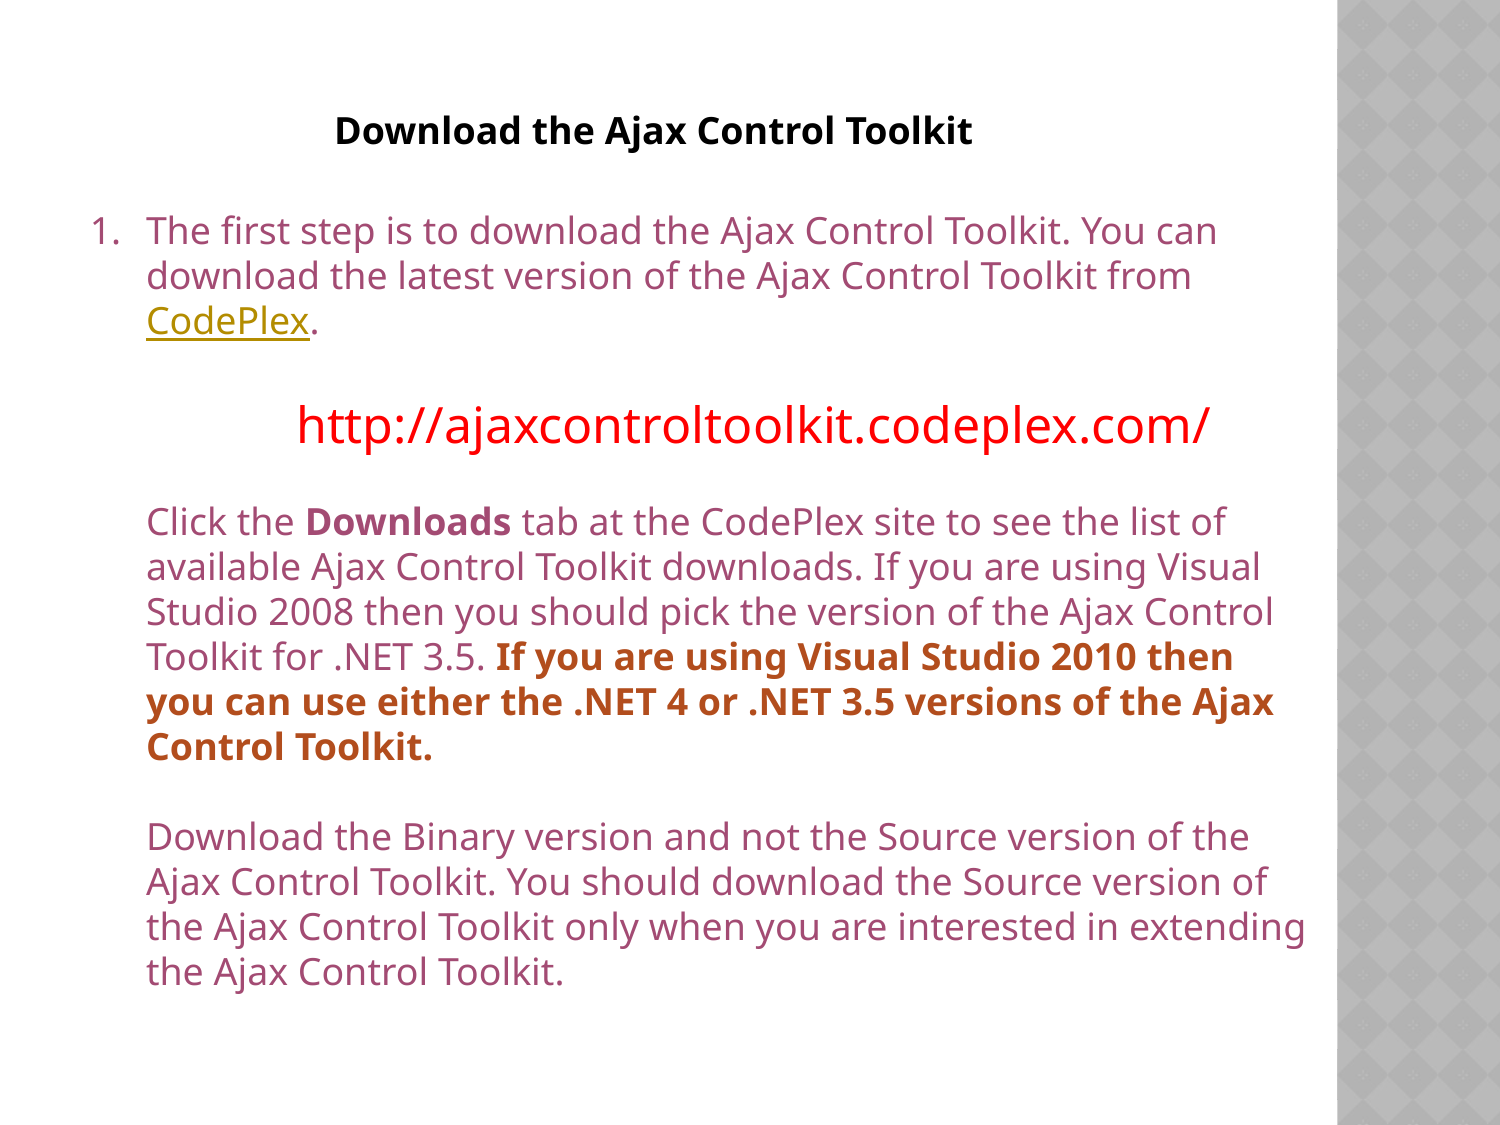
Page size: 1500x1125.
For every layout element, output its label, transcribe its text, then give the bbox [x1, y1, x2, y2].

text_box The first step is to download the Ajax Control Toolkit. You can download the latest version of the Ajax Control Toolkit from CodePlex. http://ajaxcontroltoolkit.codeplex.com/ Click the Downloads tab at the CodePlex site to see the list of available Ajax Control Toolkit downloads. If you are using Visual Studio 2008 then you should pick the version of the Ajax Control Toolkit for .NET 3.5. If you are using Visual Studio 2010 then you can use either the .NET 4 or .NET 3.5 versions of the Ajax Control Toolkit. Download the Binary version and not the Source version of the Ajax Control Toolkit. You should download the Source version of the Ajax Control Toolkit only when you are interested in extending the Ajax Control Toolkit. [75, 199, 1325, 1046]
text_box Download the Ajax Control Toolkit [319, 99, 989, 160]
